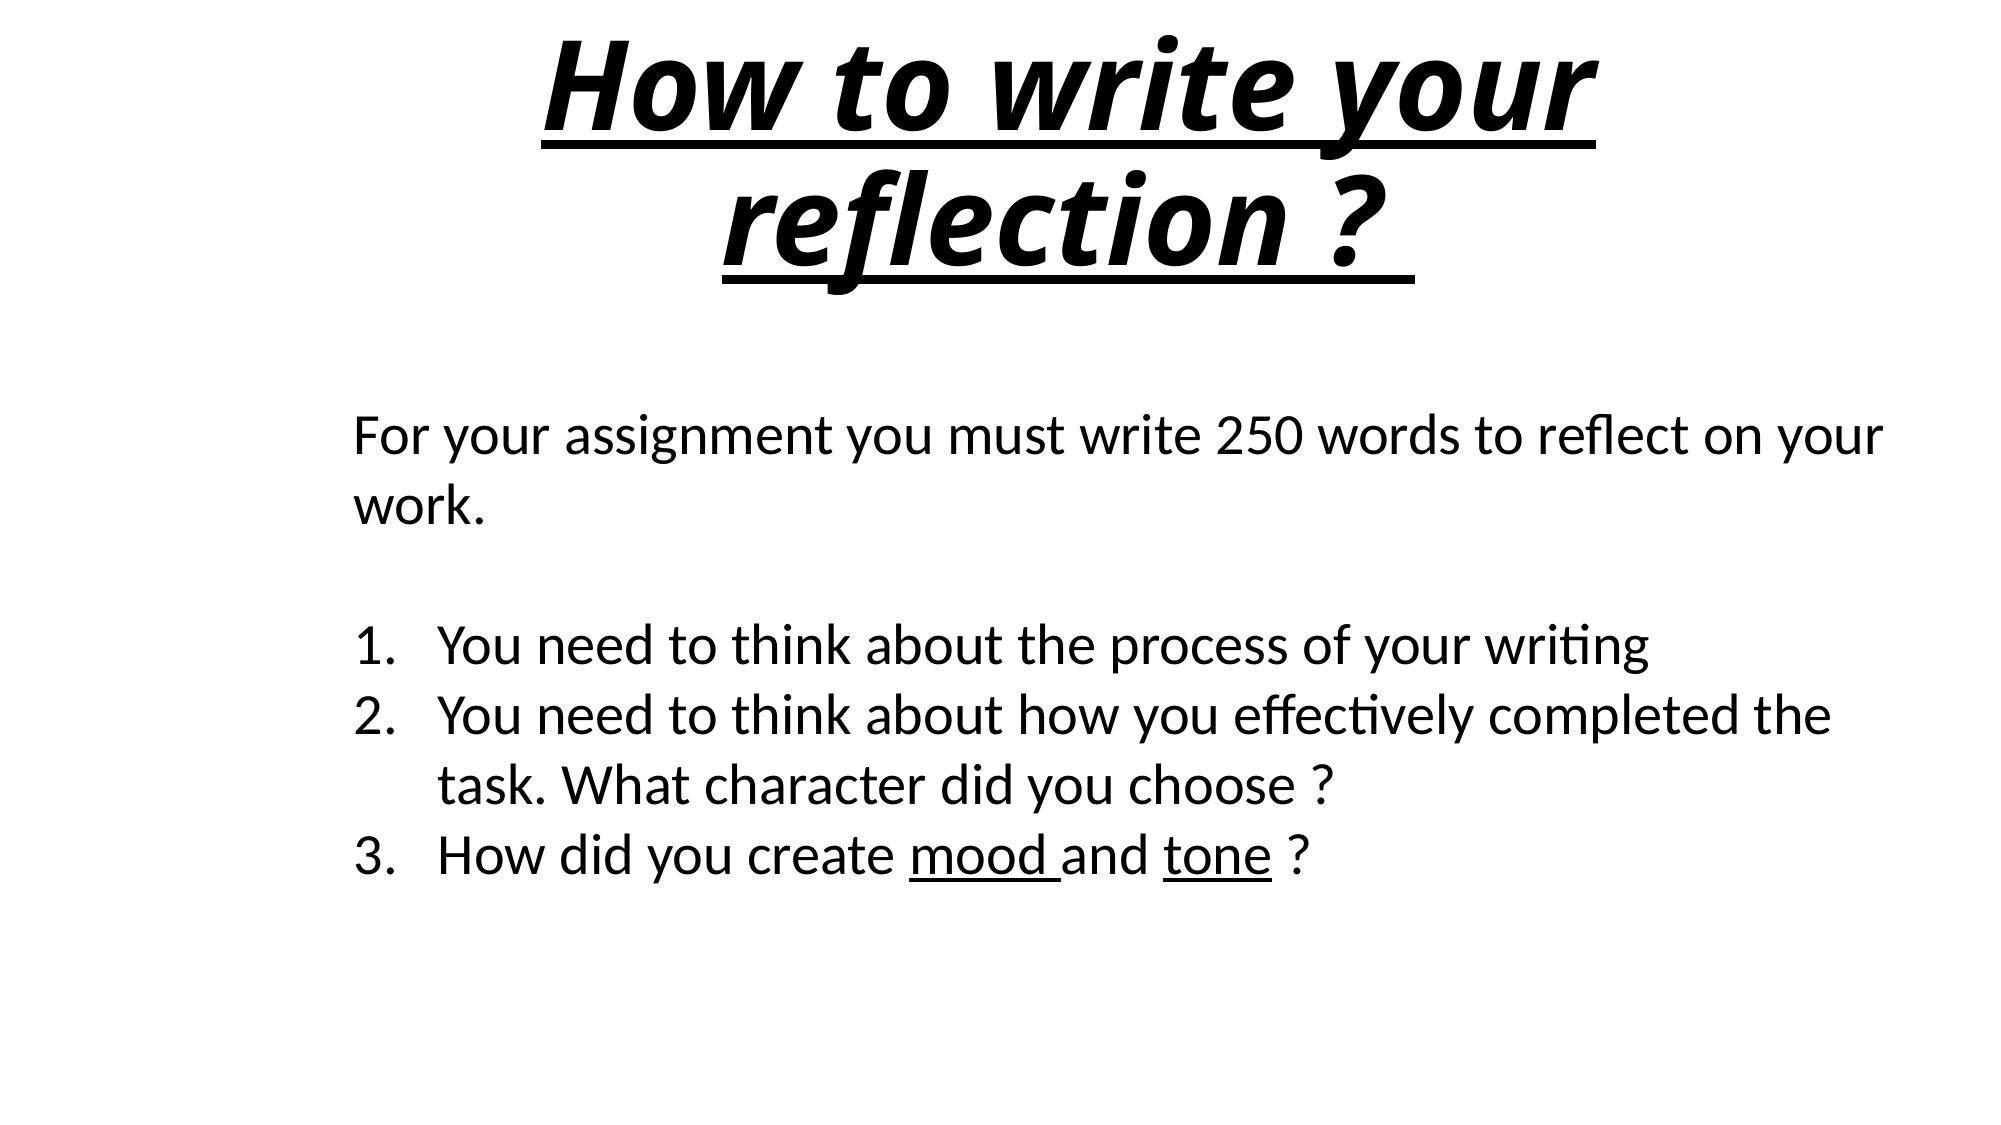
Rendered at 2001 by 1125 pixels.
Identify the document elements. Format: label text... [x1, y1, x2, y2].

title How to write your reflection ? [230, 116, 1907, 300]
text_box For your assignment you must write 250 words to reflect on your work. You need to think about the process of your writing You need to think about how you effectively completed the task. What character did you choose ? How did you create mood and tone ? [338, 388, 1907, 894]
